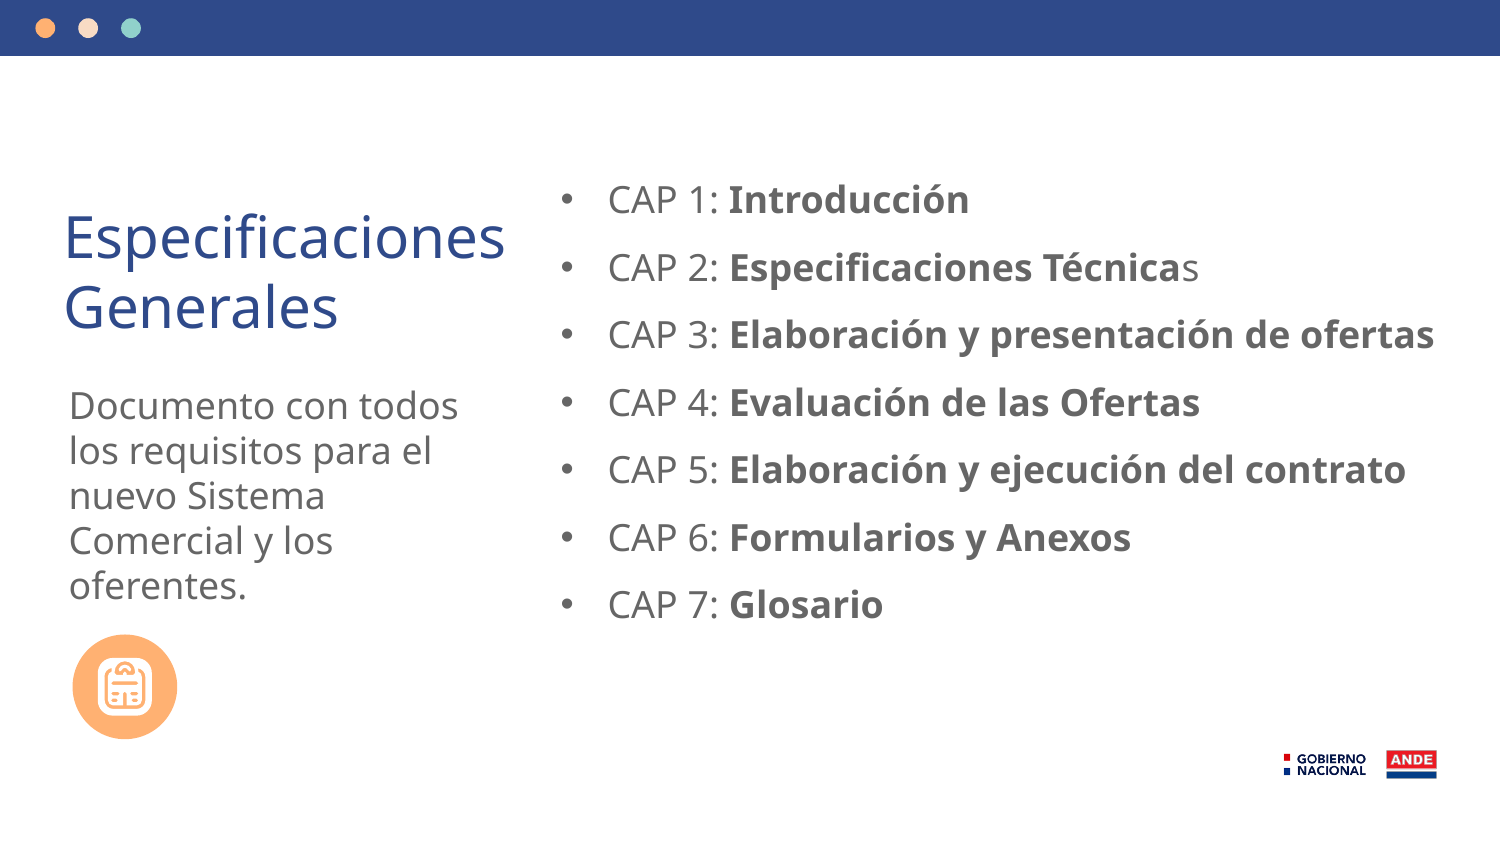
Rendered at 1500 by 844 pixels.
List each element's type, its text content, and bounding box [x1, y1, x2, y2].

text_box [97, 657, 153, 716]
title Especificaciones Generales [48, 185, 470, 263]
text_box CAP 1: Introducción CAP 2: Especificaciones Técnicas CAP 3: Elaboración y presentación de ofertas CAP 4: Evaluación de las Ofertas CAP 5: Elaboración y ejecución del contrato CAP 6: Formularios y Anexos CAP 7: Glosario [470, 138, 1500, 384]
text_box [72, 634, 178, 740]
subtitle Documento con todos los requisitos para el nuevo Sistema Comercial y los oferentes. [29, 367, 522, 810]
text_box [0, 0, 1500, 57]
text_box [1281, 737, 1438, 789]
